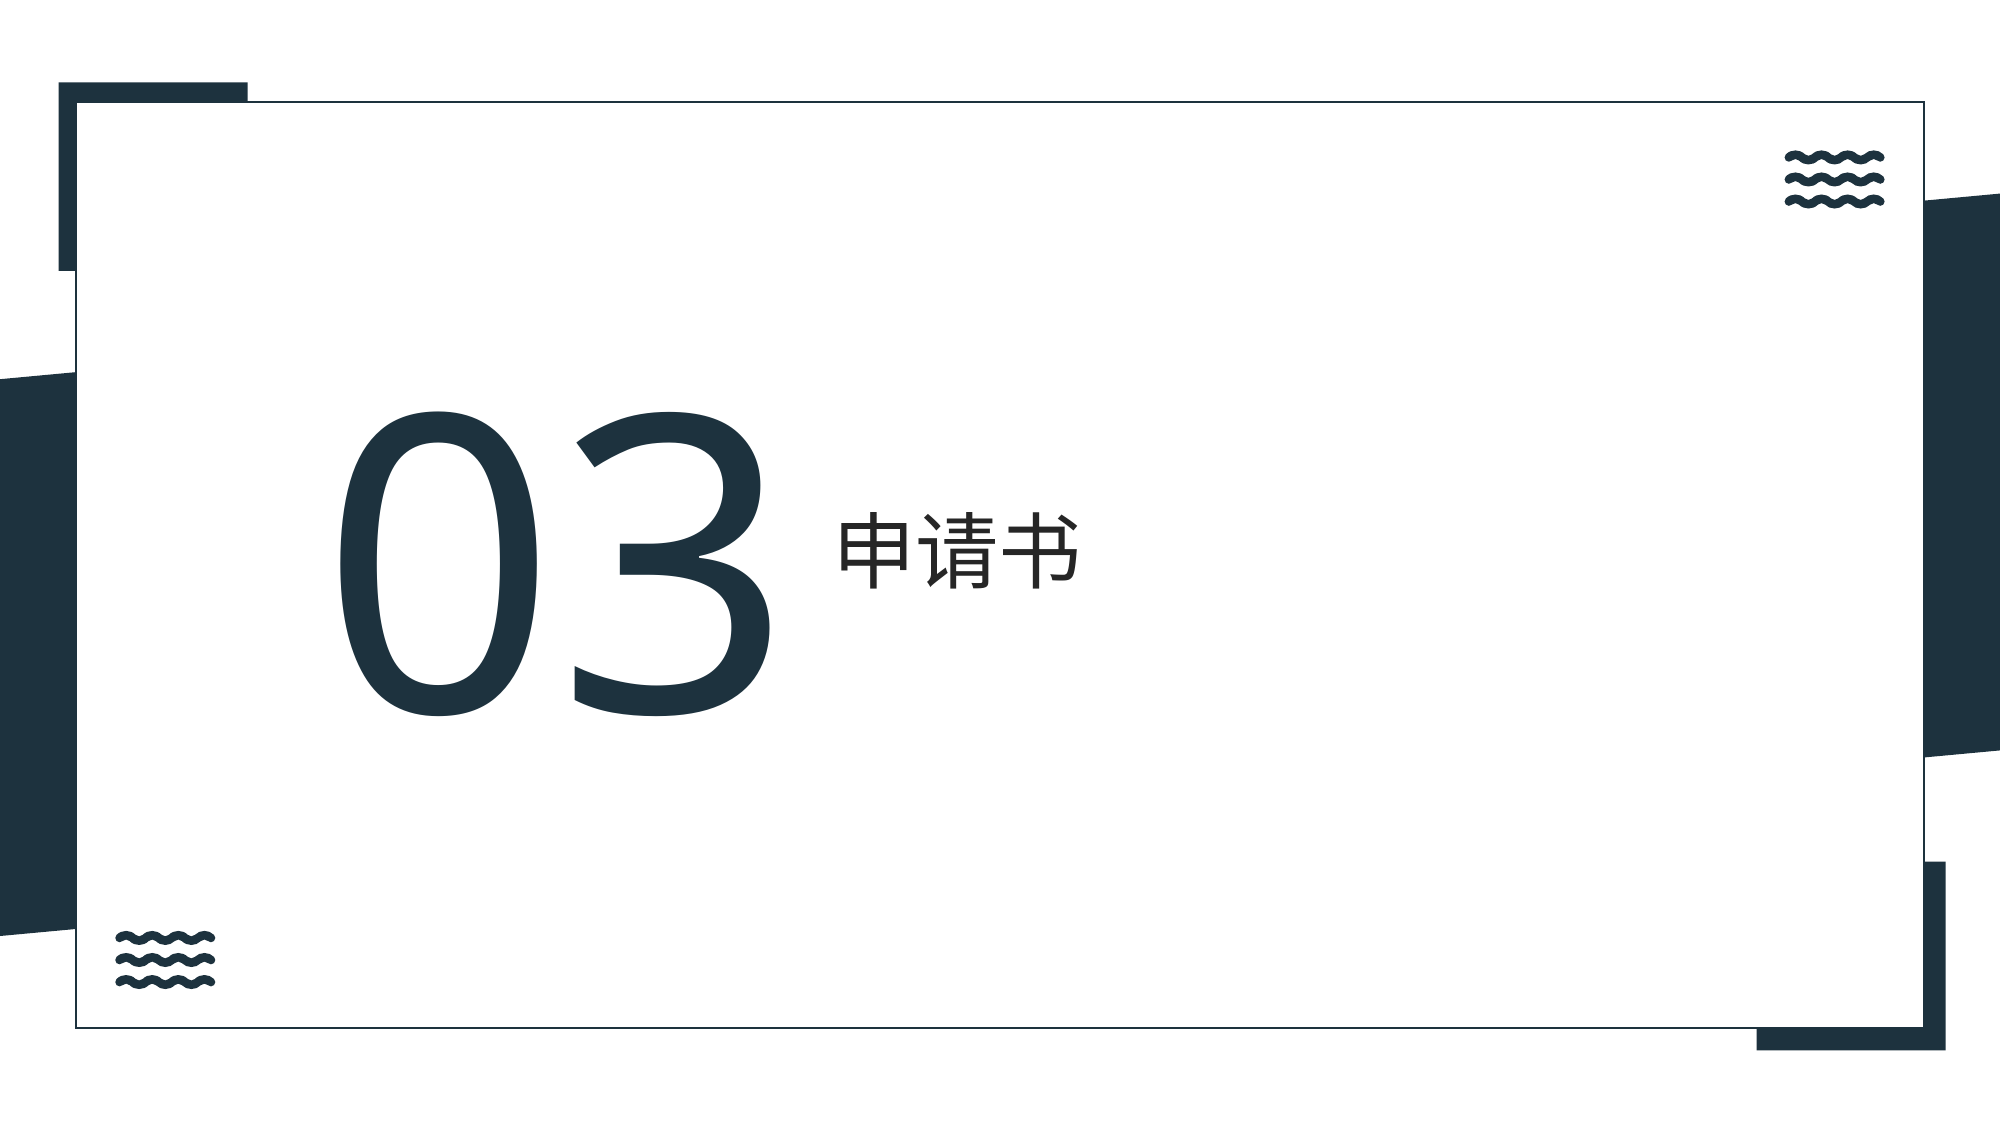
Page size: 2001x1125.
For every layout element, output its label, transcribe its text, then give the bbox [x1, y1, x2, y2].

text_box 03 [216, 290, 898, 803]
text_box [115, 930, 216, 946]
text_box 申请书 [817, 491, 1625, 606]
text_box [115, 952, 216, 968]
text_box [1784, 194, 1885, 209]
text_box [58, 81, 249, 272]
text_box [1925, 192, 2000, 759]
text_box [1784, 150, 1885, 165]
text_box [0, 371, 75, 938]
text_box [75, 101, 1925, 1029]
text_box [1756, 861, 1947, 1051]
text_box [1784, 172, 1885, 187]
text_box [115, 975, 216, 990]
